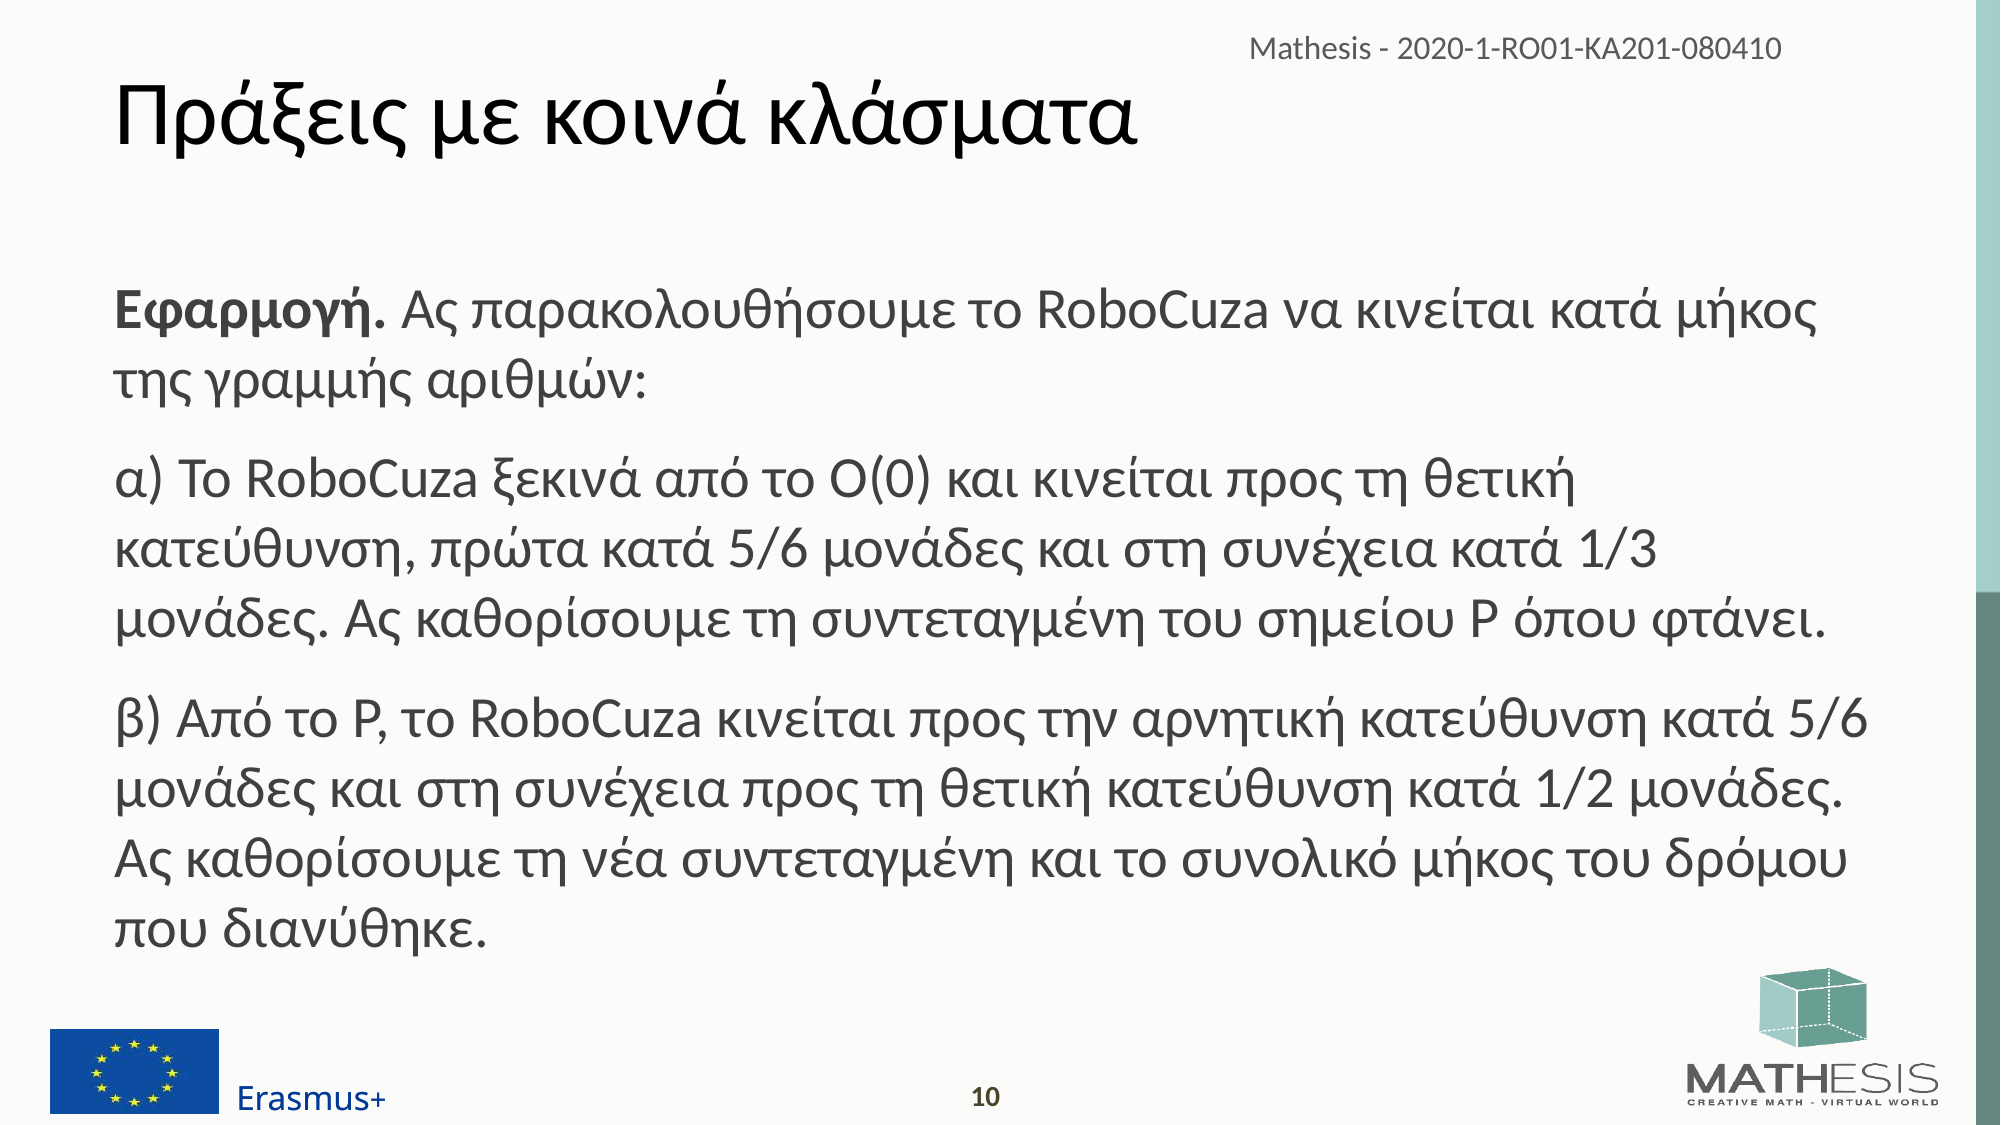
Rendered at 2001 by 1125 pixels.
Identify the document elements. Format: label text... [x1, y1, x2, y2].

list Εφαρμογή. Ας παρακολουθήσουμε το RoboCuza να κινείται κατά μήκος της γραμμής αριθμών: α) Το RoboCuza ξεκινά από το O(0) και κινείται προς τη θετική κατεύθυνση, πρώτα κατά 5/6 μονάδες και στη συνέχεια κατά 1/3 μονάδες. Ας καθορίσουμε τη συντεταγμένη του σημείου P όπου φτάνει. β) Από το P, το RoboCuza κινείται προς την αρνητική κατεύθυνση κατά 5/6 μονάδες και στη συνέχεια προς τη θετική κατεύθυνση κατά 1/2 μονάδες. Ας καθορίσουμε τη νέα συντεταγμένη και το συνολικό μήκος του δρόμου που διανύθηκε. [99, 262, 1900, 1005]
title Πράξεις με κοινά κλάσματα [99, 45, 1900, 233]
picture [50, 1029, 219, 1114]
